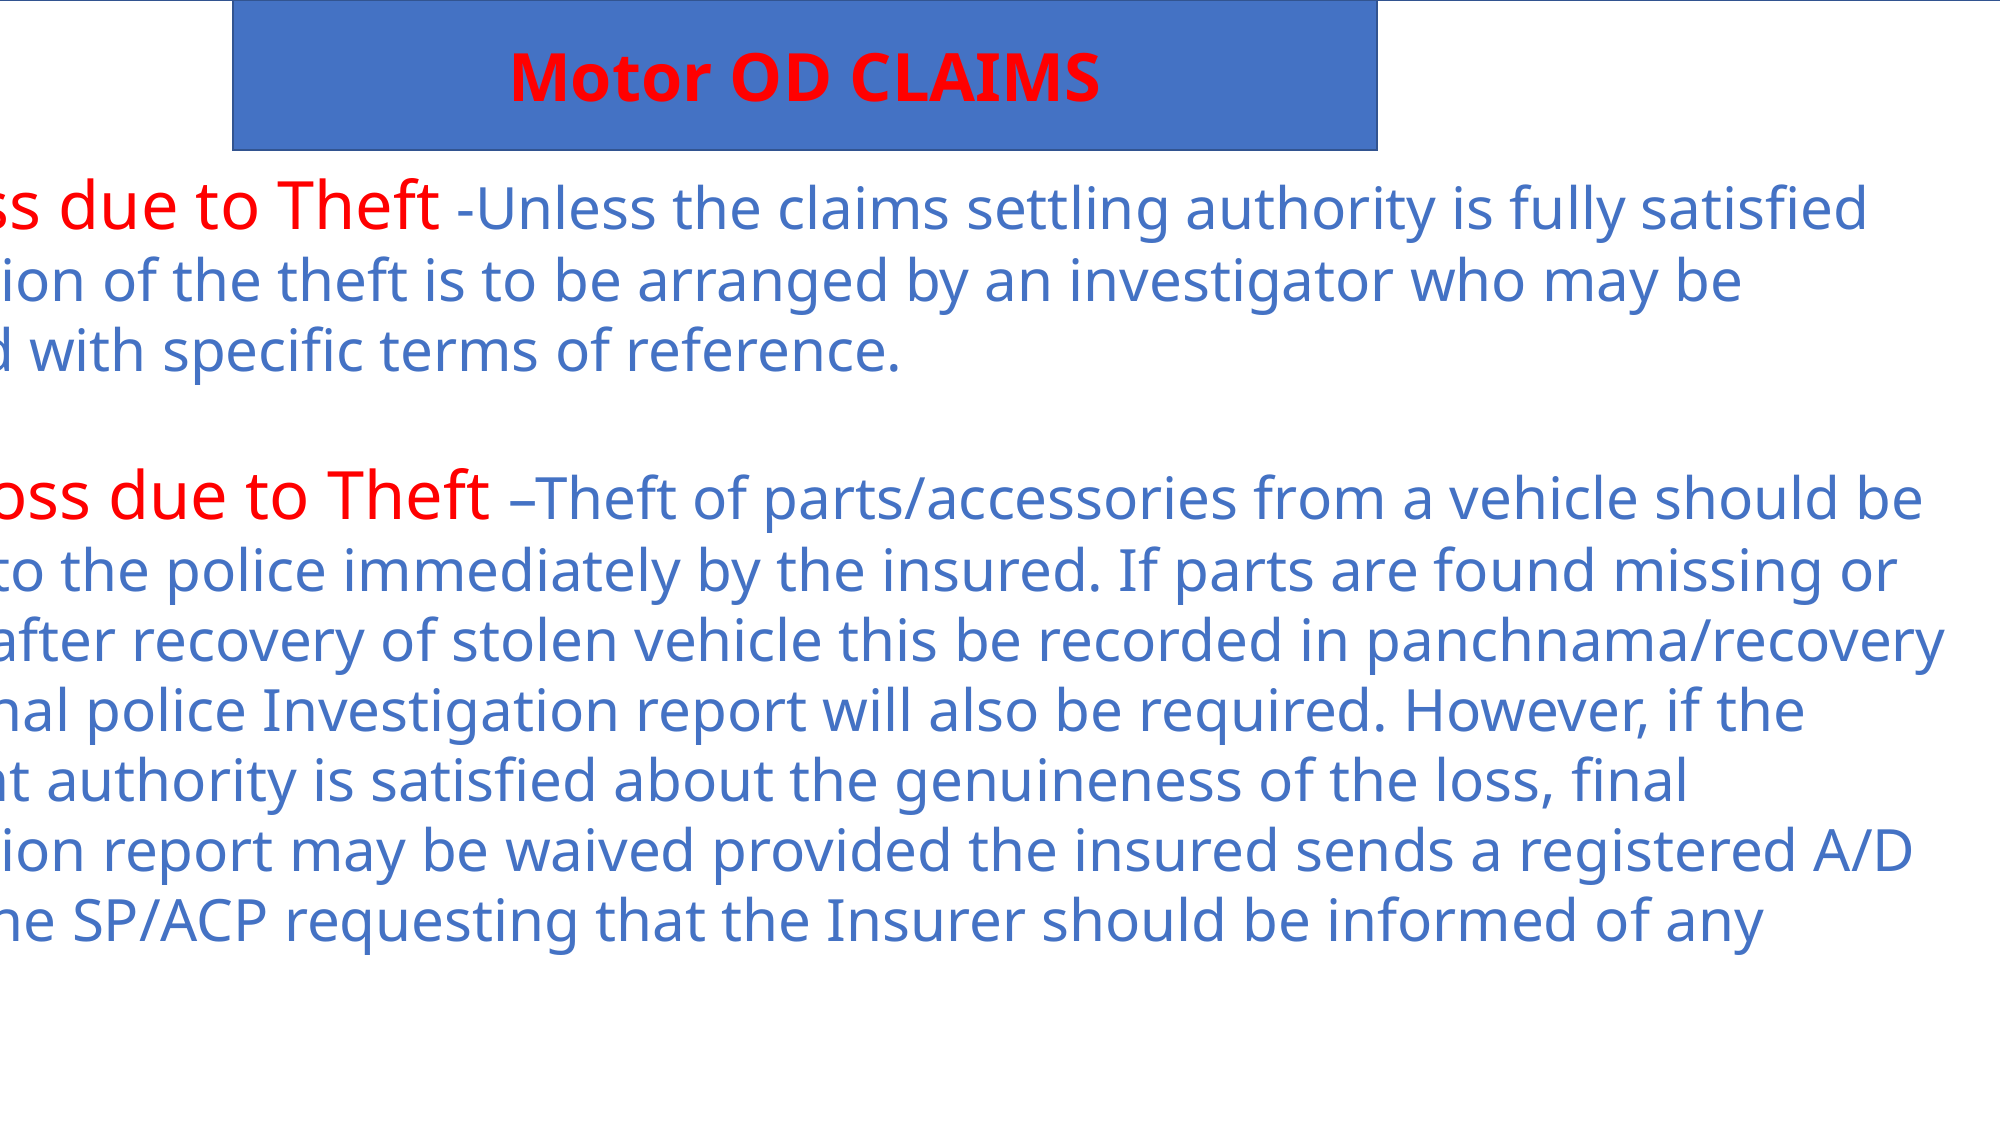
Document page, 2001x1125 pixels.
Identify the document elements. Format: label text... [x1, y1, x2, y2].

text_box Motor OD CLAIMS [232, 0, 1378, 151]
text_box Total Loss due to Theft -Unless the claims settling authority is fully satisfied investigation of the theft is to be arranged by an investigator who may be appointed with specific terms of reference. Partial Loss due to Theft –Theft of parts/accessories from a vehicle should be reported to the police immediately by the insured. If parts are found missing or changed after recovery of stolen vehicle this be recorded in panchnama/recovery memo. Final police Investigation report will also be required. However, if the competent authority is satisfied about the genuineness of the loss, final investigation report may be waived provided the insured sends a registered A/D letter to the SP/ACP requesting that the Insurer should be informed of any recovery. [0, 0, 2000, 1125]
